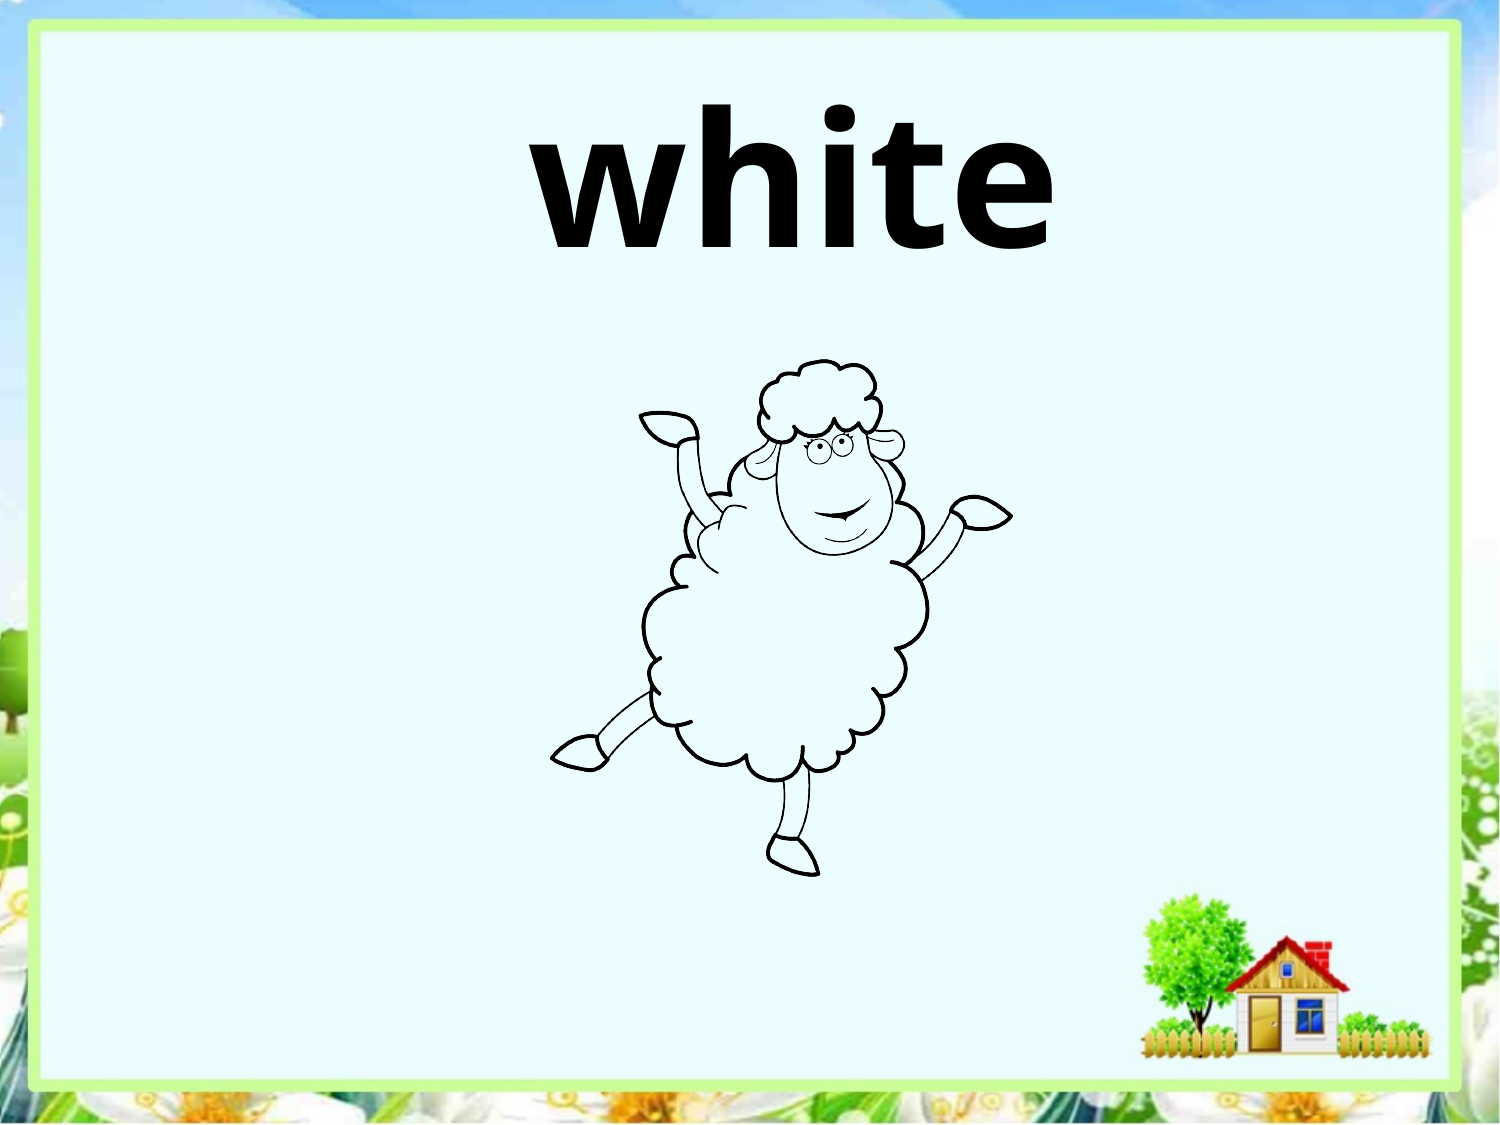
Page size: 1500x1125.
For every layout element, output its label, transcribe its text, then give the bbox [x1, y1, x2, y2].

title white [119, 78, 1470, 266]
picture [0, 0, 1500, 1125]
